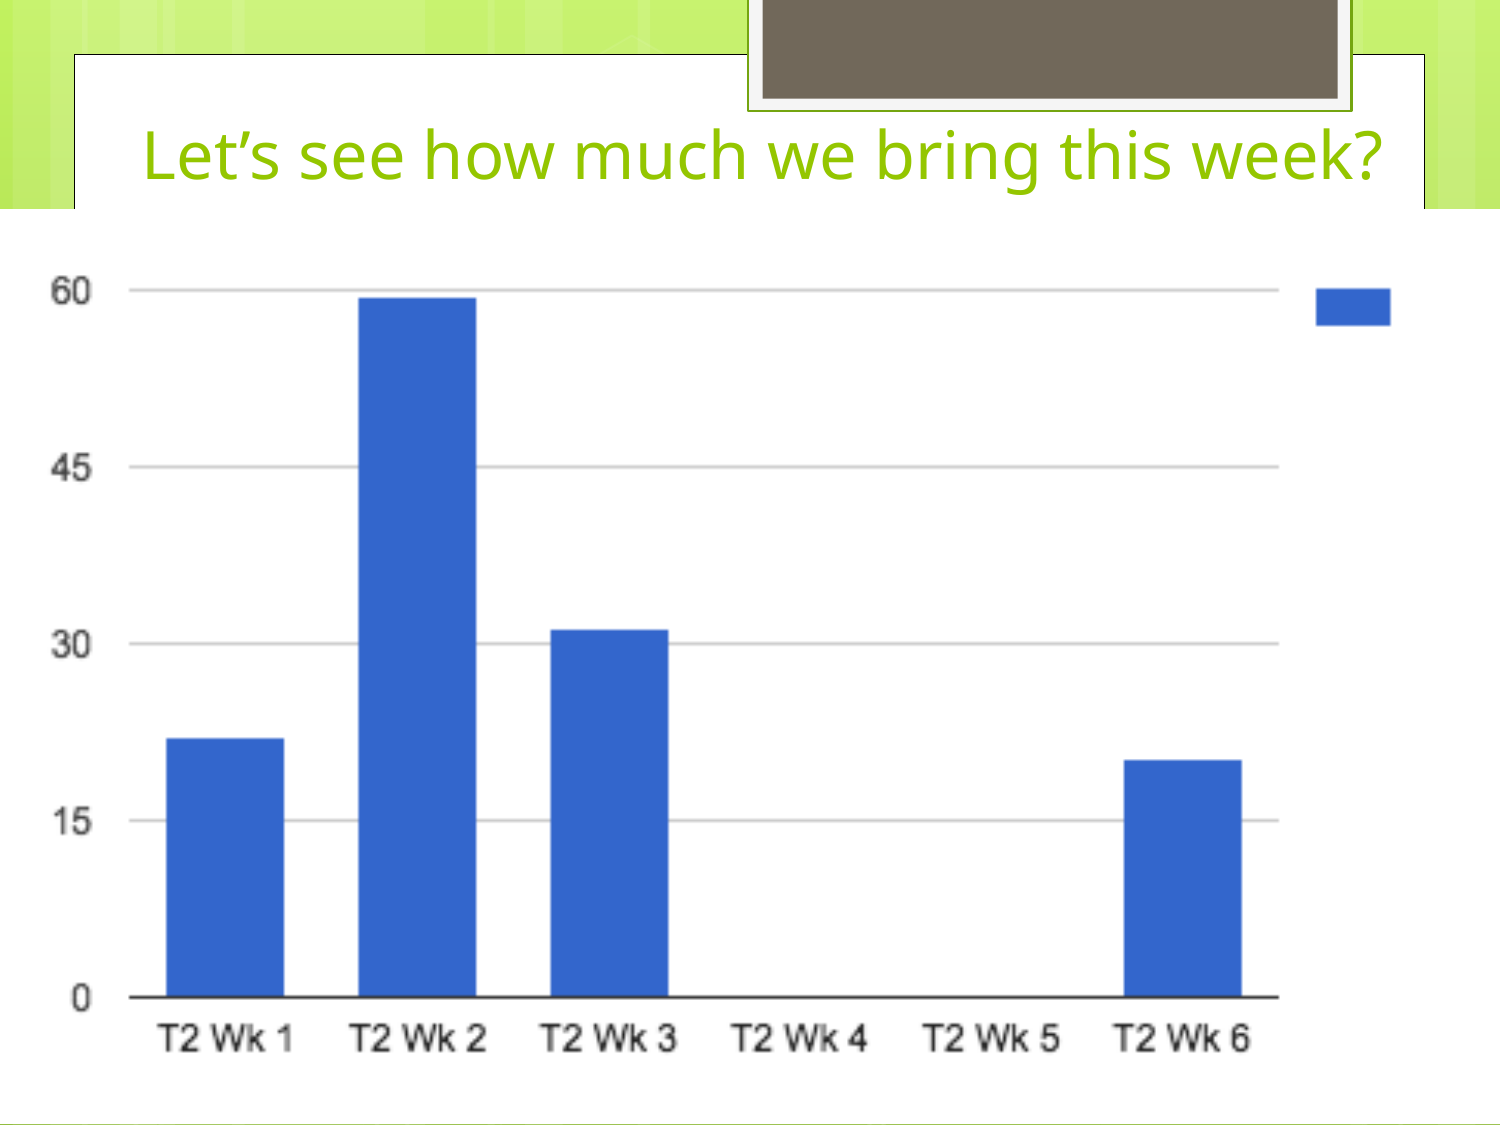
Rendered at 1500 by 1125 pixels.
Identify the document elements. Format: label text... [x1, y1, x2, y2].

picture [0, 209, 1500, 1124]
title Let’s see how much we bring this week? [27, 78, 1499, 201]
